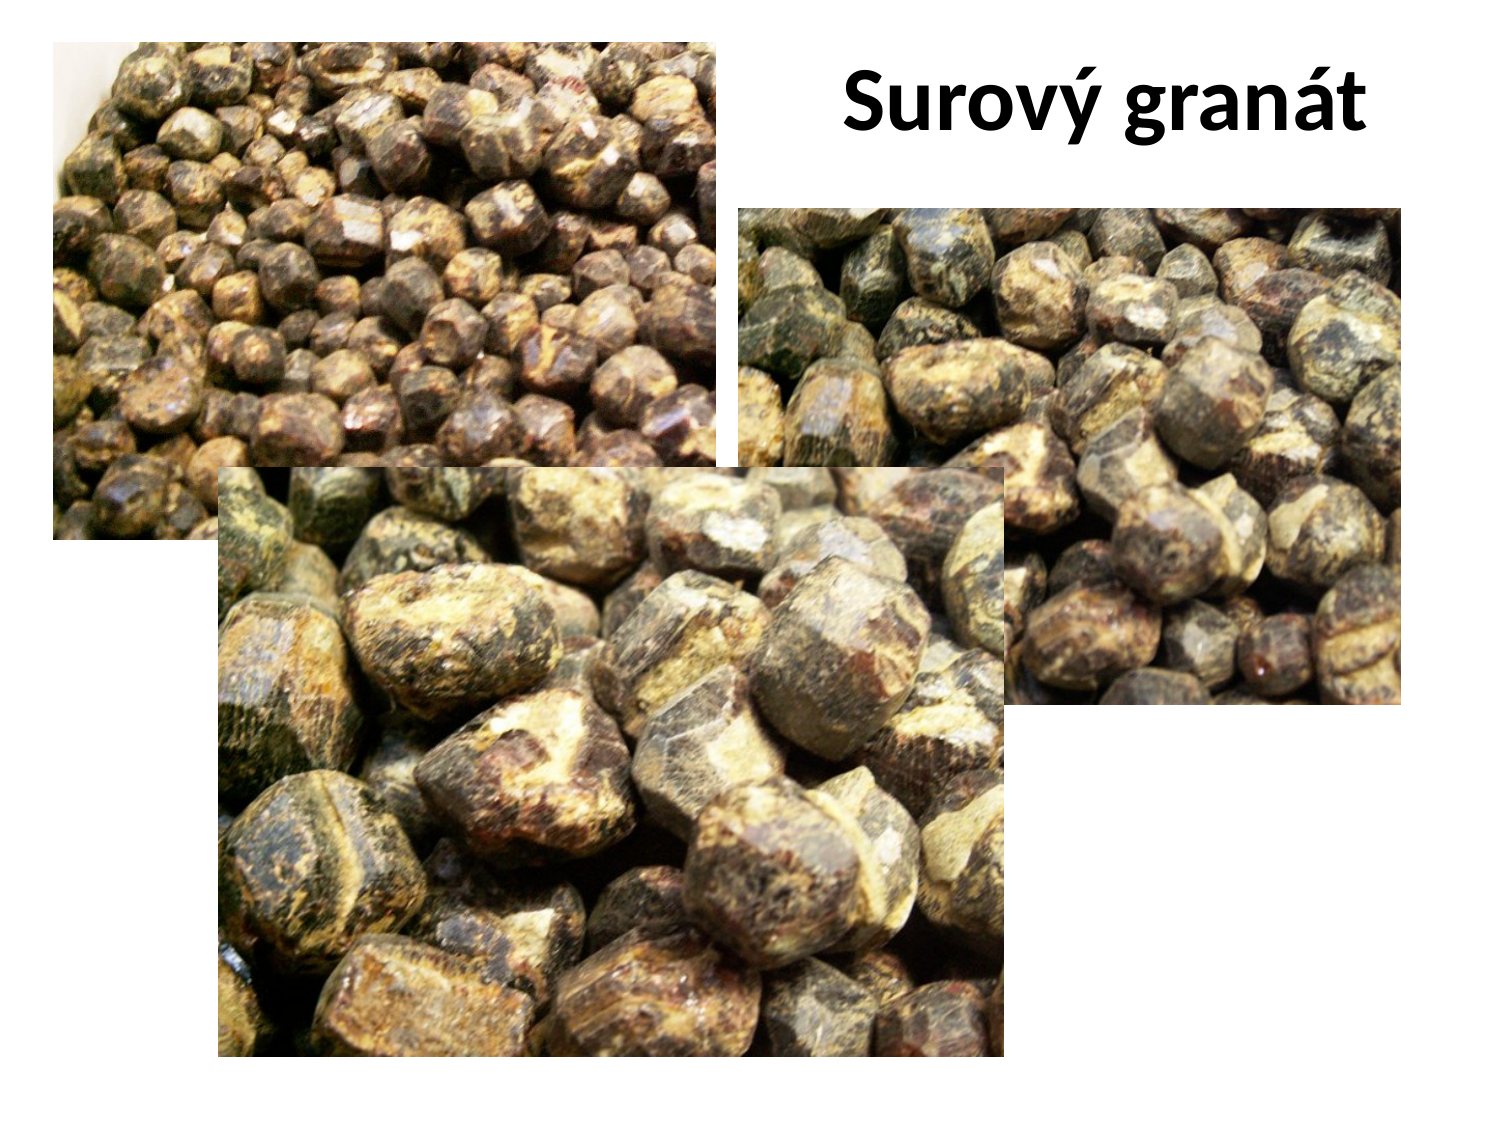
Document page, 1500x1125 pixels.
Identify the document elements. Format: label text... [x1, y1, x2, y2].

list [737, 207, 1401, 706]
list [52, 42, 716, 540]
title Surový granát [431, 0, 1500, 188]
picture [218, 467, 1004, 1057]
